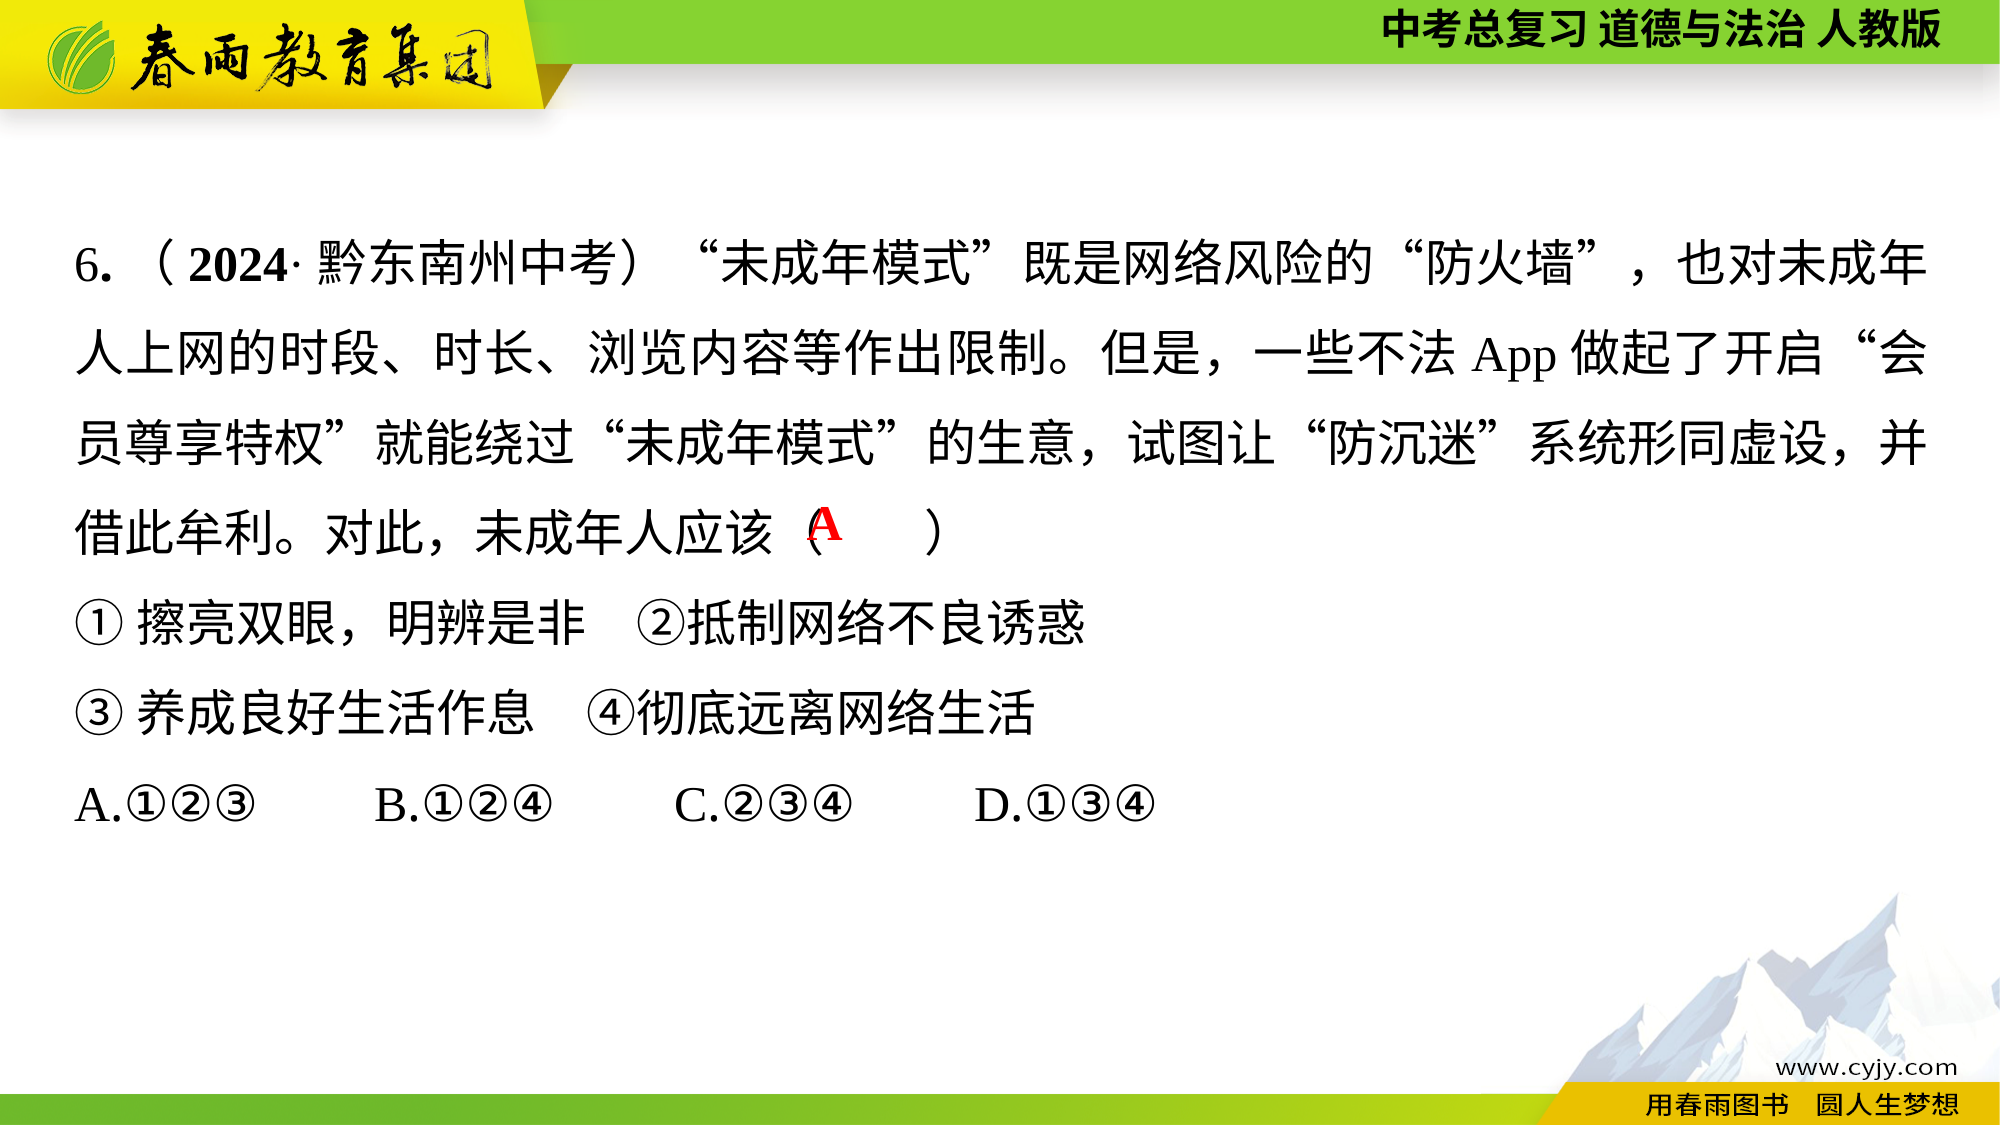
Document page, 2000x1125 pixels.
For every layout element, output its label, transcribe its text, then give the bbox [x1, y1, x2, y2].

text_box A [791, 483, 858, 559]
list 6.（2024·黔东南州中考）“未成年模式”既是网络风险的“防火墙”，也对未成年人上网的时段、时长、浏览内容等作出限制。但是，一些不法App做起了开启“会员尊享特权”就能绕过“未成年模式”的生意，试图让“防沉迷”系统形同虚设，并借此牟利。对此，未成年人应该（ ） ①擦亮双眼，明辨是非 ②抵制网络不良诱惑 ③养成良好生活作息 ④彻底远离网络生活 A.①②③ B.①②④ C.②③④ D.①③④ [59, 194, 1944, 835]
picture [0, 0, 2000, 1125]
